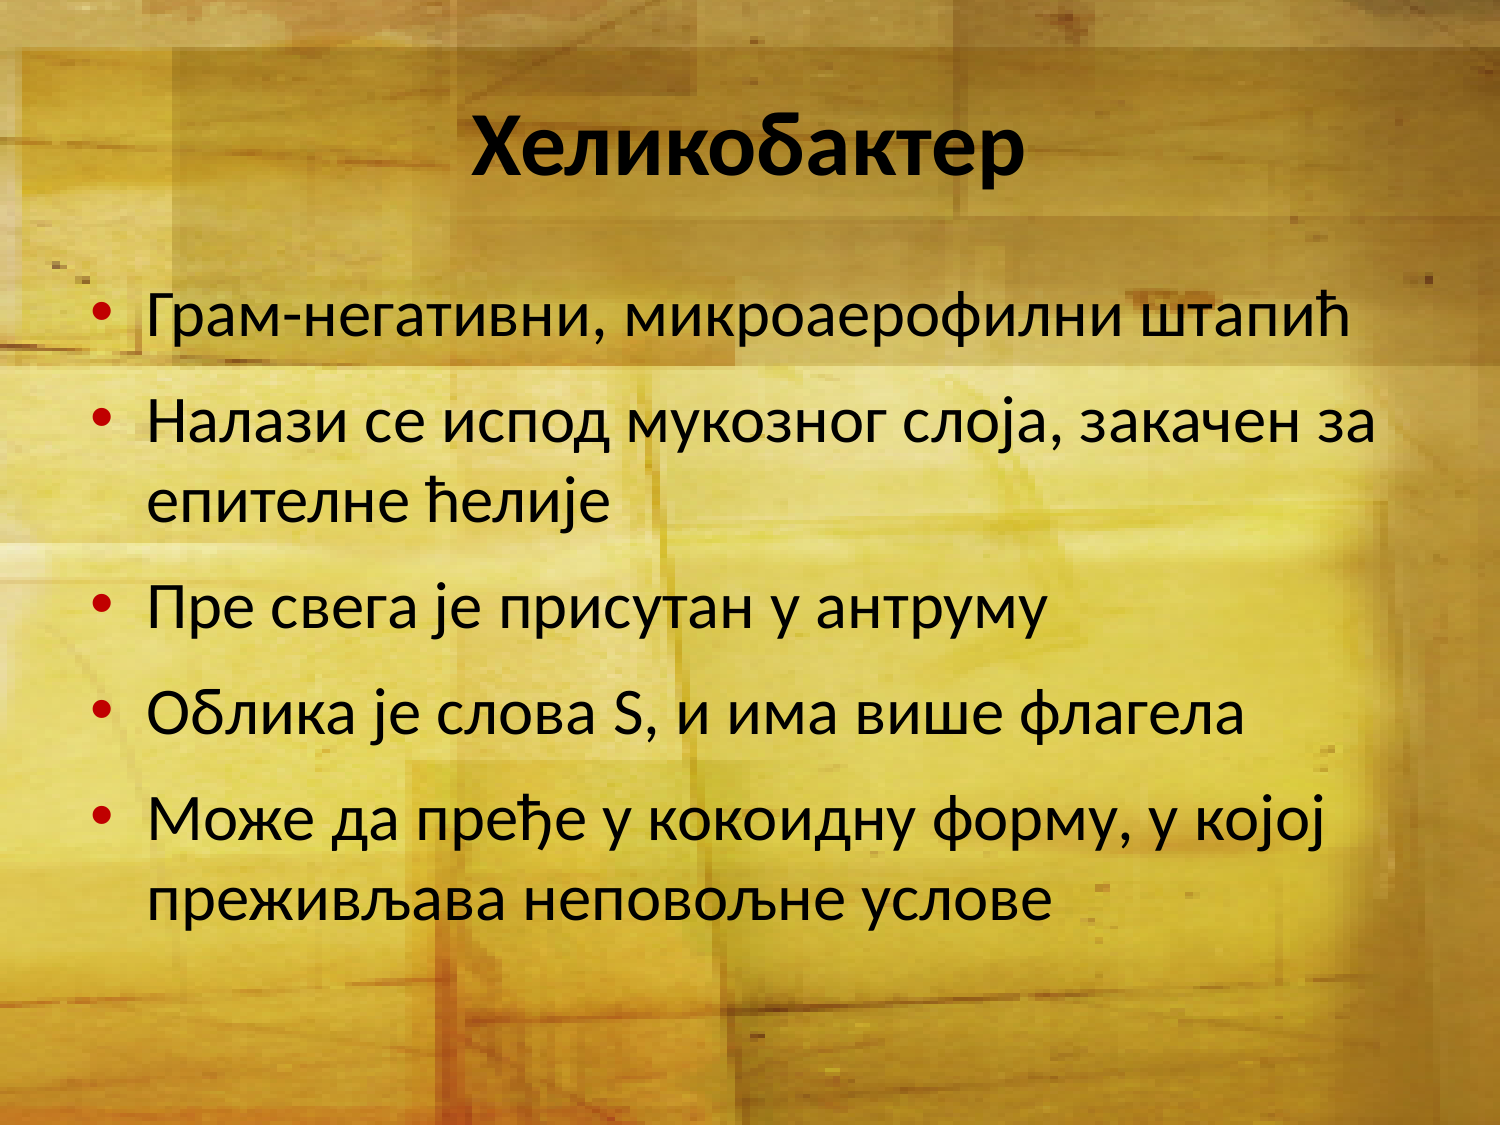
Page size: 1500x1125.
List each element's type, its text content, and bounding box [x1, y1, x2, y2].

picture [0, 0, 1500, 1125]
title Хеликобактер [75, 45, 1425, 233]
list Грам-негативни, микроаерофилни штапић Налази се испод мукозног слоја, закачен за епителне ћелије Пре свега је присутан у антруму Облика је слова S, и има више флагела Може да пређе у кокоидну форму, у којој преживљава неповољне услове [75, 262, 1425, 1088]
